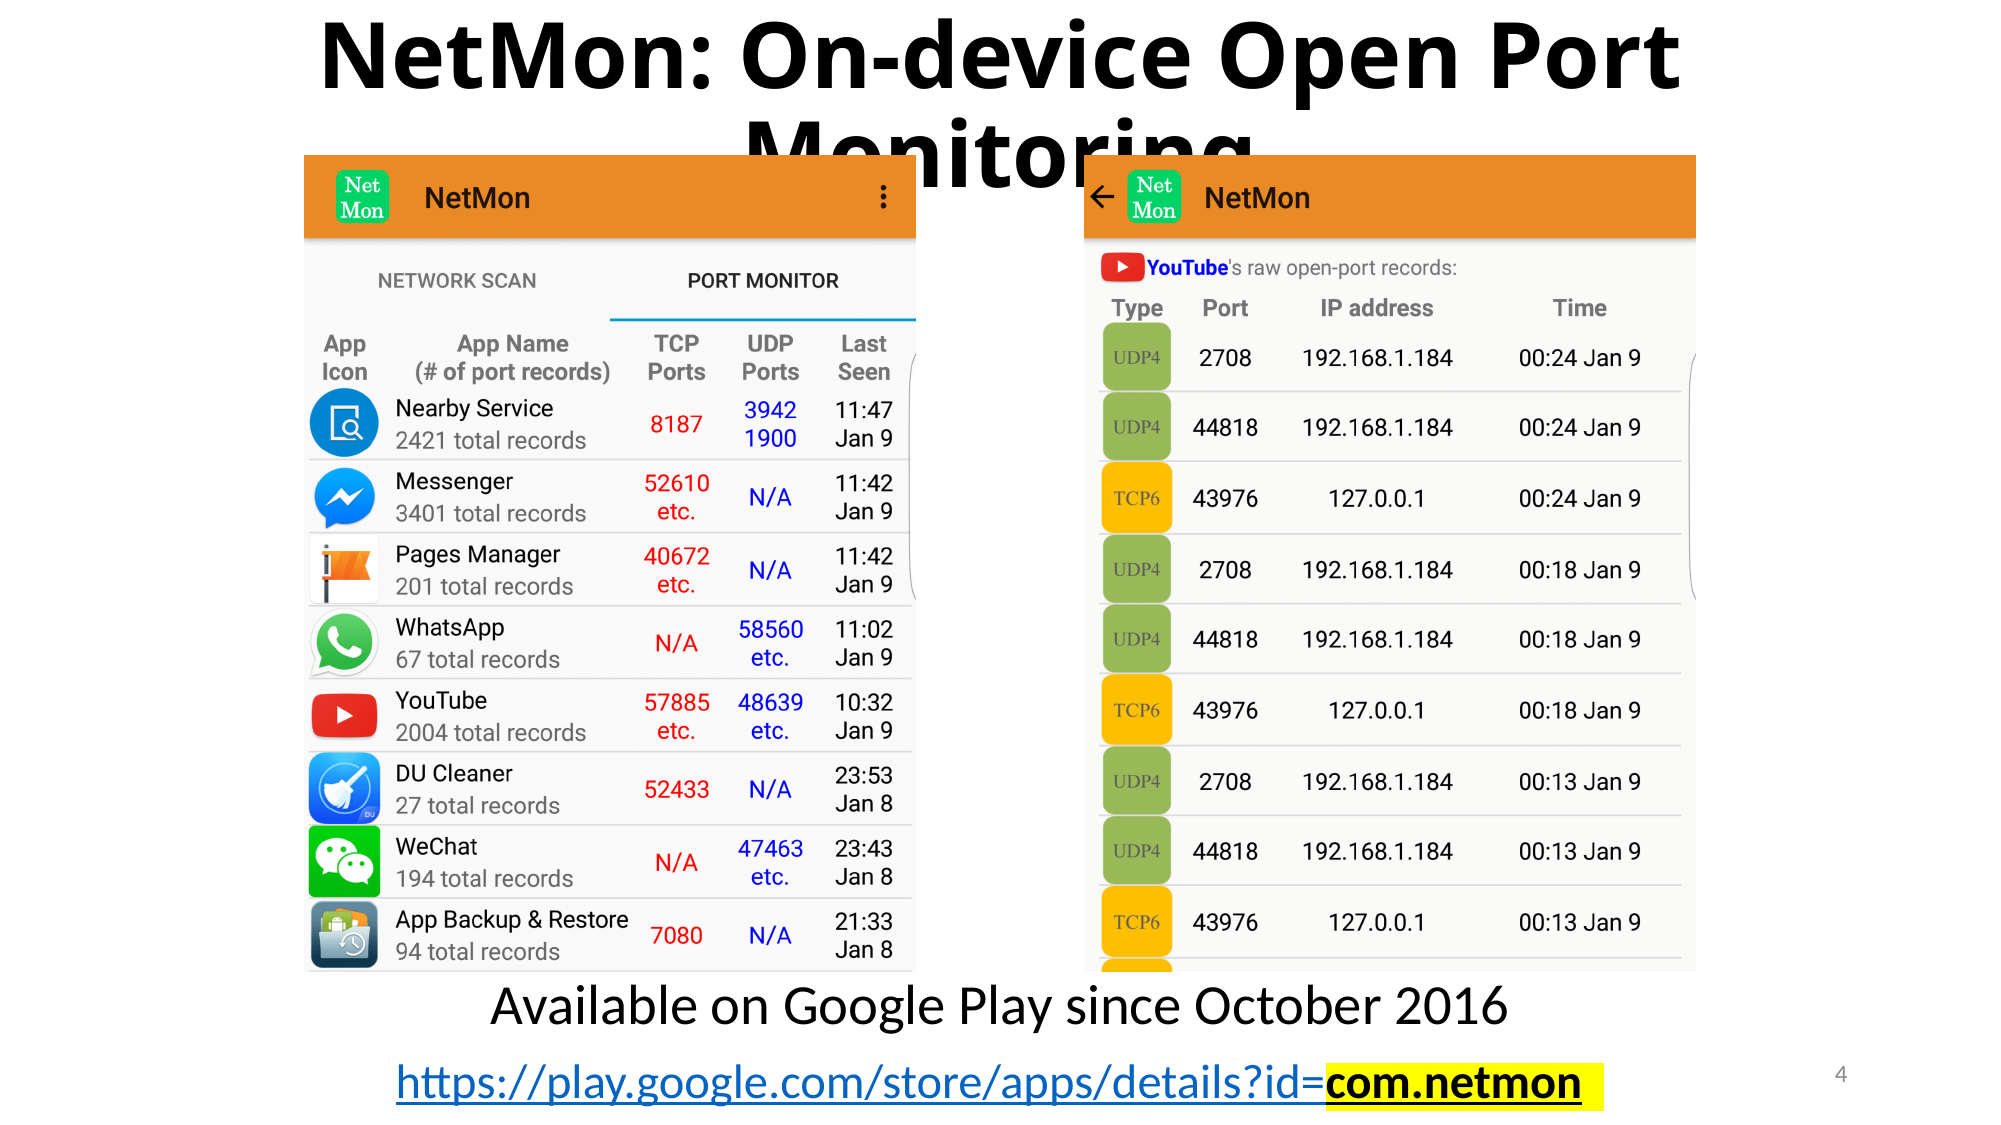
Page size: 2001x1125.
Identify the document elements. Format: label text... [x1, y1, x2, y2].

picture [304, 155, 916, 972]
picture [1084, 155, 1696, 972]
slide_number 4 [1412, 1042, 1863, 1103]
list Available on Google Play since October 2016 https://play.google.com/store/apps/details?id=com.netmon [111, 968, 1889, 1119]
title NetMon: On-device Open Port Monitoring [137, 0, 1863, 218]
